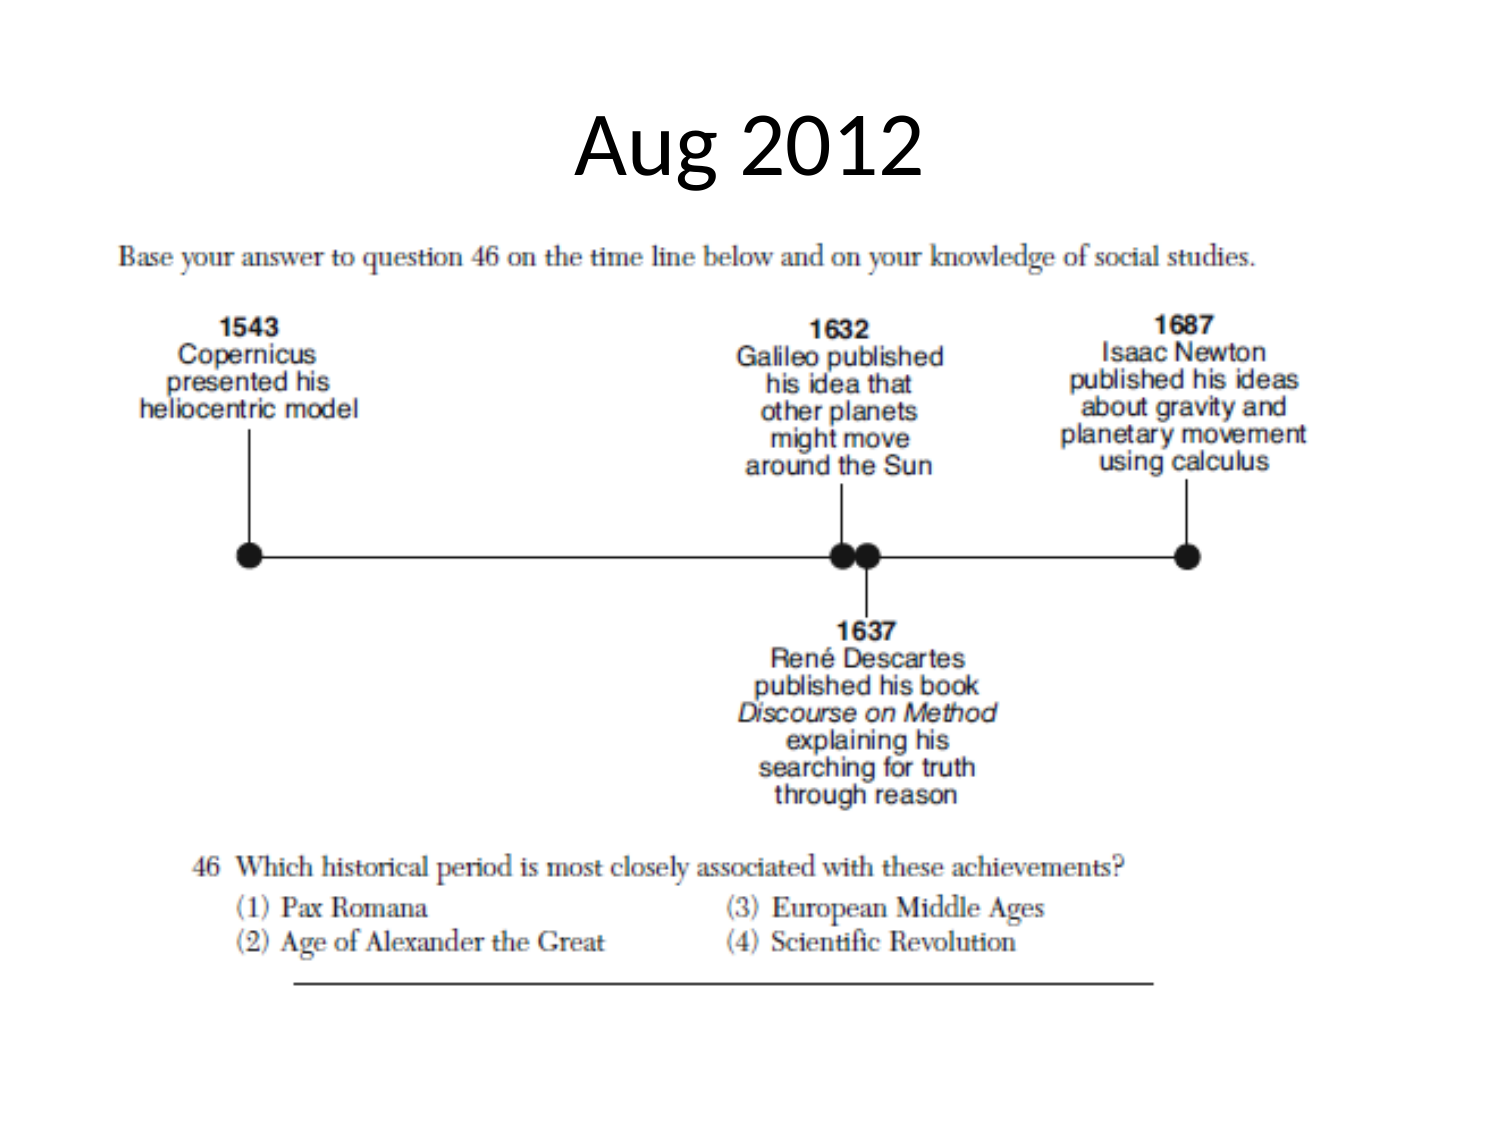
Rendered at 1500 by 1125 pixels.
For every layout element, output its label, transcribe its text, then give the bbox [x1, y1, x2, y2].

picture [99, 237, 1413, 1013]
title Aug 2012 [75, 45, 1425, 233]
